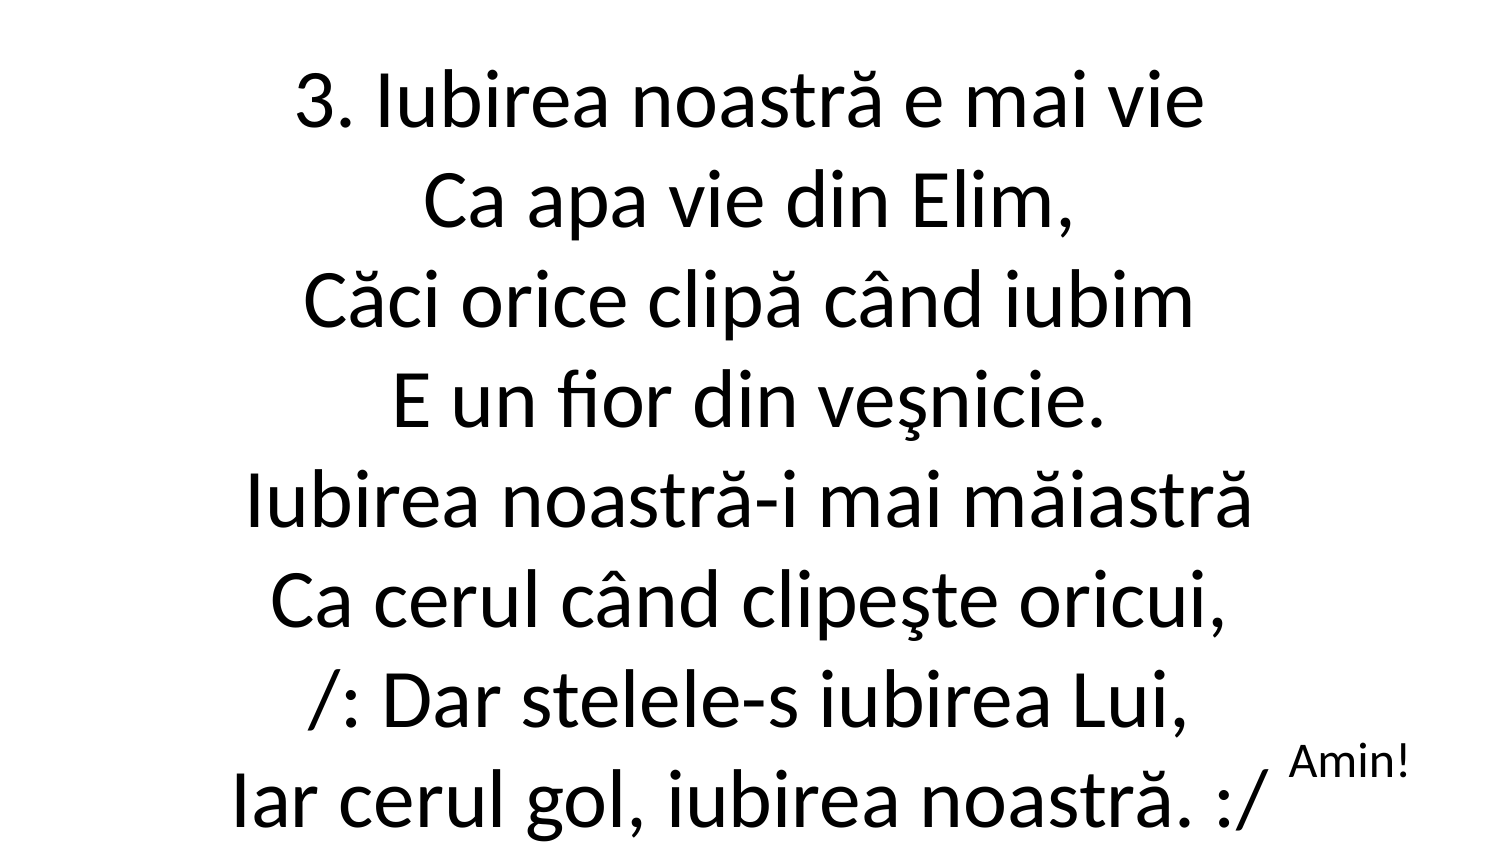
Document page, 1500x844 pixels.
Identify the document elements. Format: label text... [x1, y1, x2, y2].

text_box Amin! [1273, 674, 1427, 795]
text_box 3. Iubirea noastră e mai vie Ca apa vie din Elim, Căci orice clipă când iubim E un fior din veşnicie. Iubirea noastră-i mai măiastră Ca cerul când clipeşte oricui, /: Dar stelele-s iubirea Lui, Iar cerul gol, iubirea noastră. :/ [215, 0, 1285, 844]
